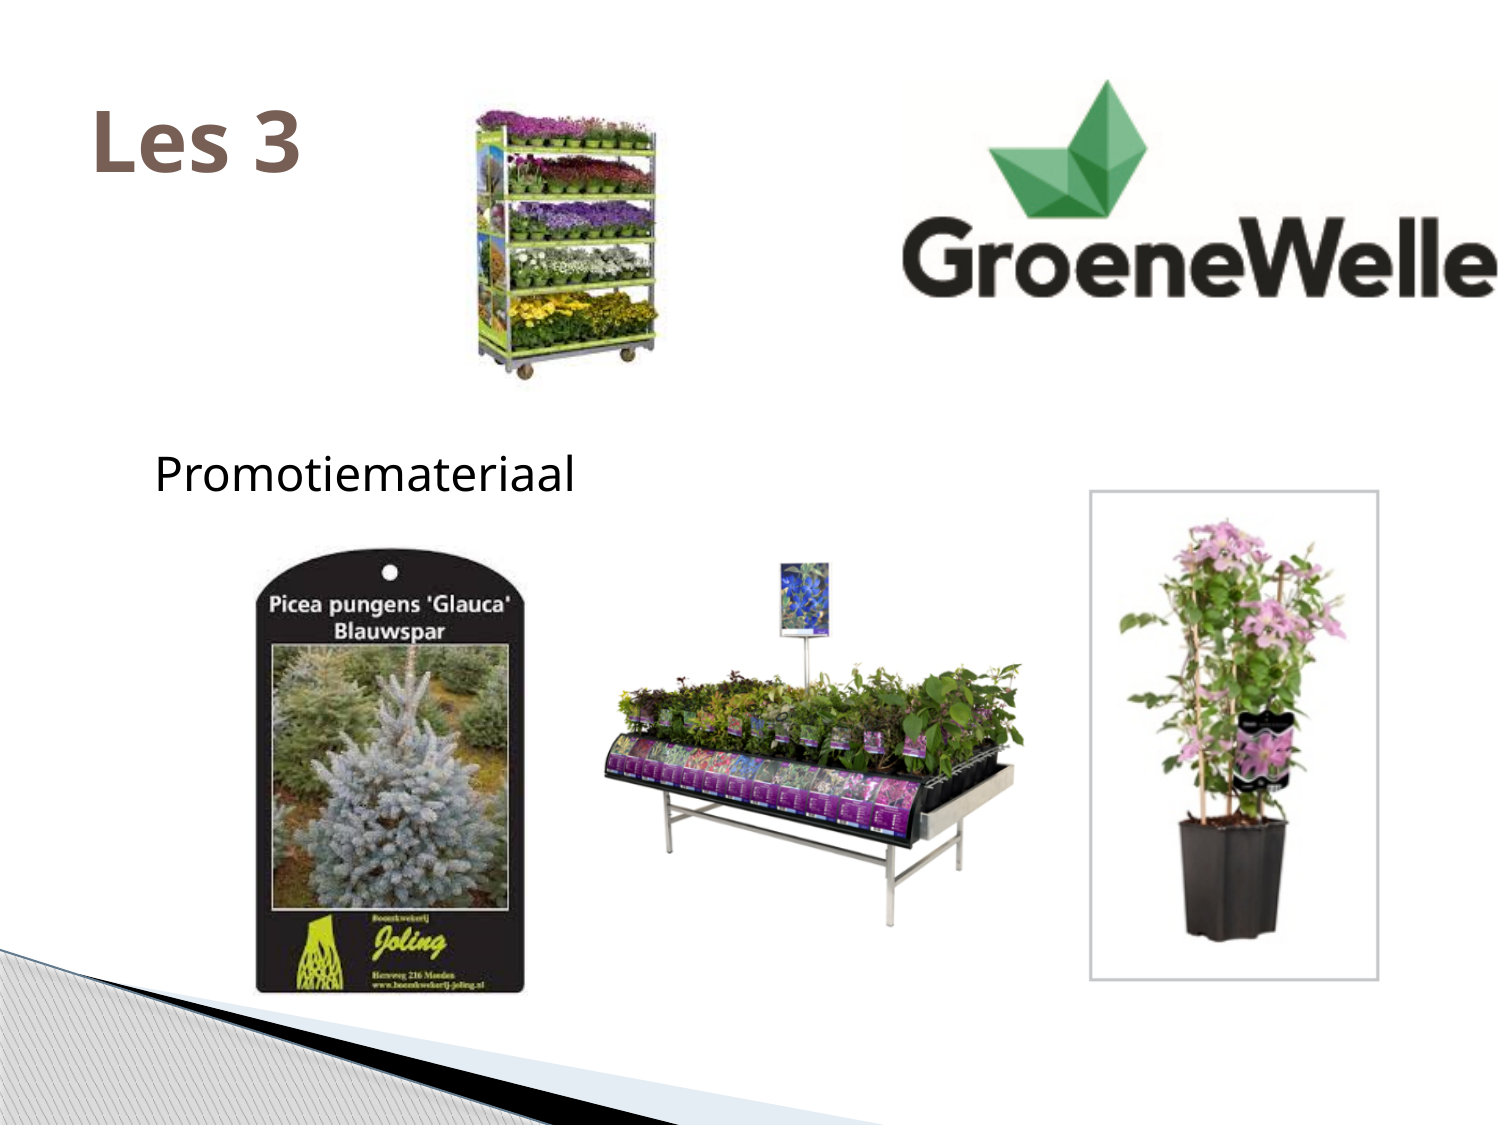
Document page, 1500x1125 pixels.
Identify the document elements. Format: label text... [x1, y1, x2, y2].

picture [253, 545, 528, 996]
picture [1080, 486, 1389, 991]
picture [897, 75, 1500, 300]
picture [391, 66, 744, 419]
list Promotiemateriaal [75, 243, 1425, 986]
title Les 3 [75, 45, 1425, 233]
picture [563, 541, 1047, 937]
